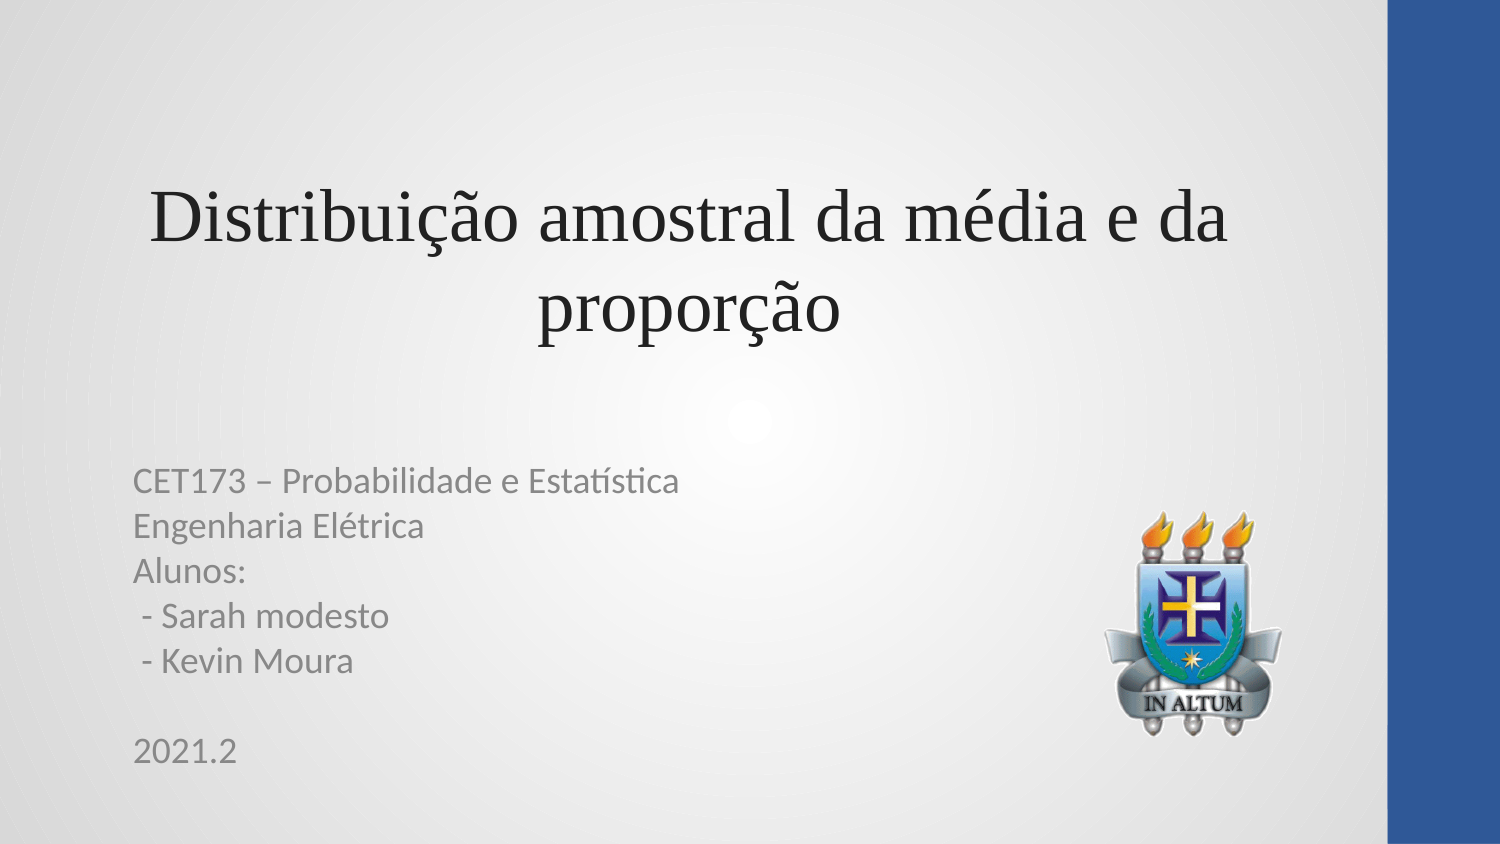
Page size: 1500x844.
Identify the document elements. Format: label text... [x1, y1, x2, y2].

picture [1104, 510, 1282, 737]
text_box CET173 – Probabilidade e Estatística Engenharia Elétrica Alunos: - Sarah modesto - Kevin Moura 2021.2 [118, 448, 798, 798]
text_box Distribuição amostral da média e da proporção [53, 123, 1327, 355]
